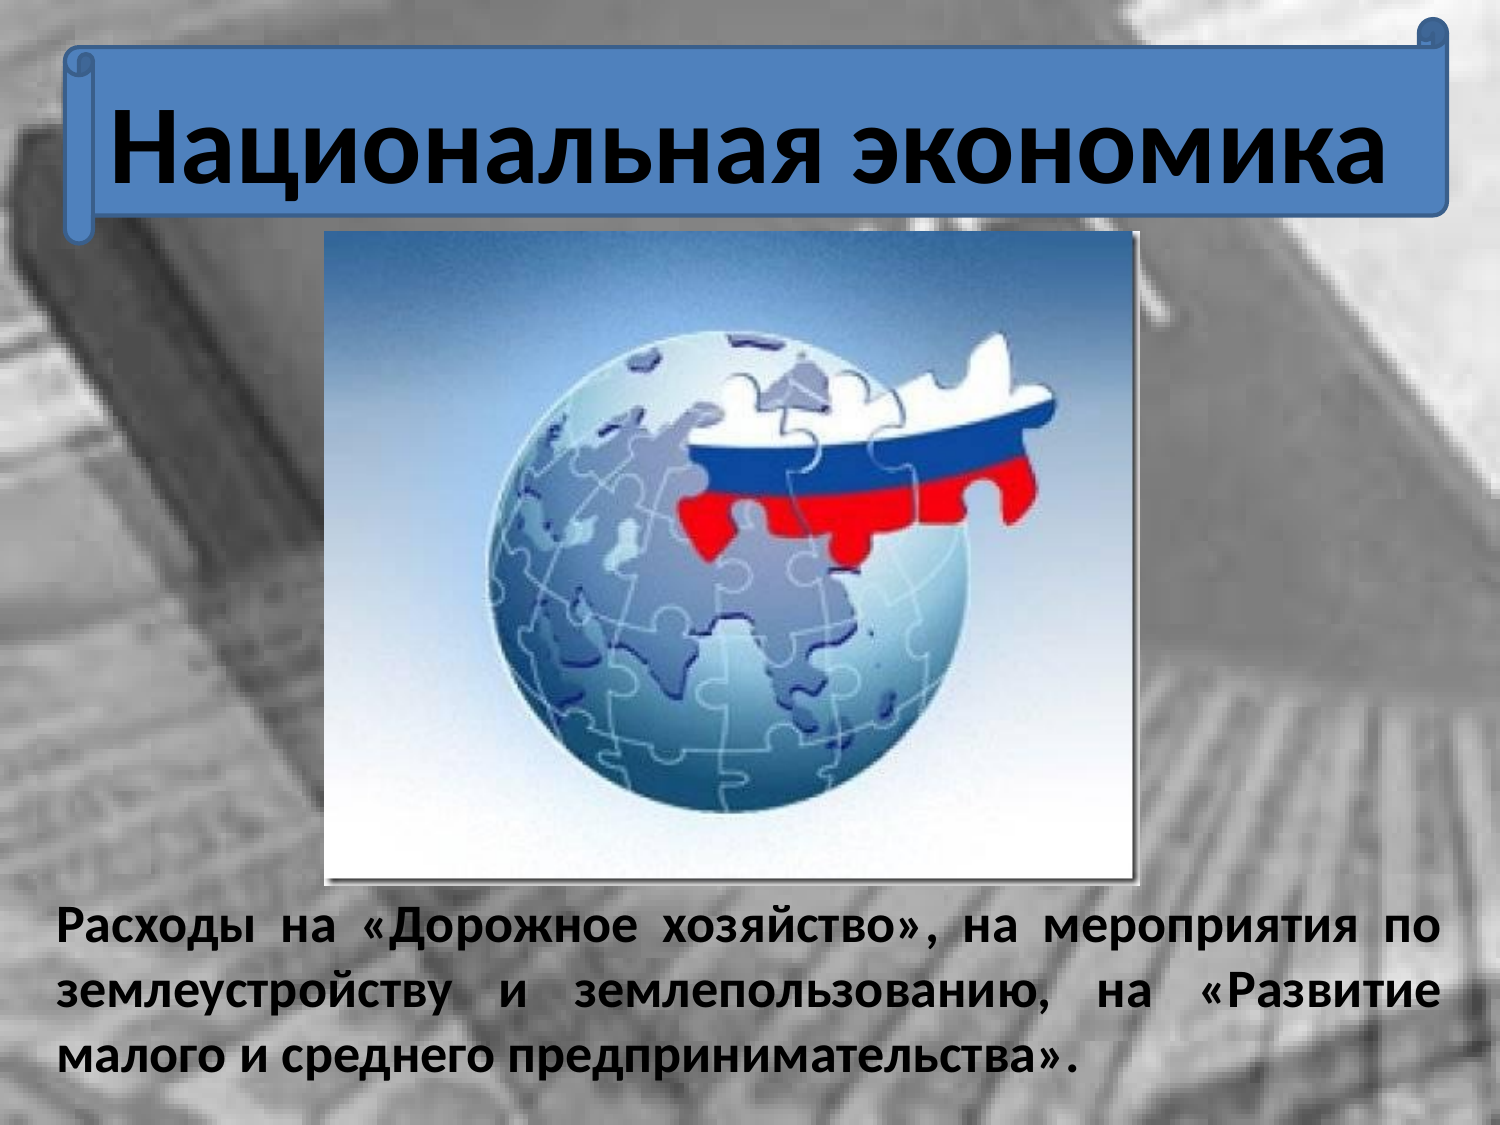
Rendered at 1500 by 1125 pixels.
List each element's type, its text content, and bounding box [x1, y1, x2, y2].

picture [324, 231, 1140, 886]
title Национальная экономика [75, 45, 1425, 233]
text_box Расходы на «Дорожное хозяйство», на мероприятия по землеустройству и землепользованию, на «Развитие малого и среднего предпринимательства». [41, 881, 1459, 1091]
text_box [62, 45, 95, 246]
text_box [0, 0, 1500, 1125]
text_box [1416, 16, 1450, 218]
